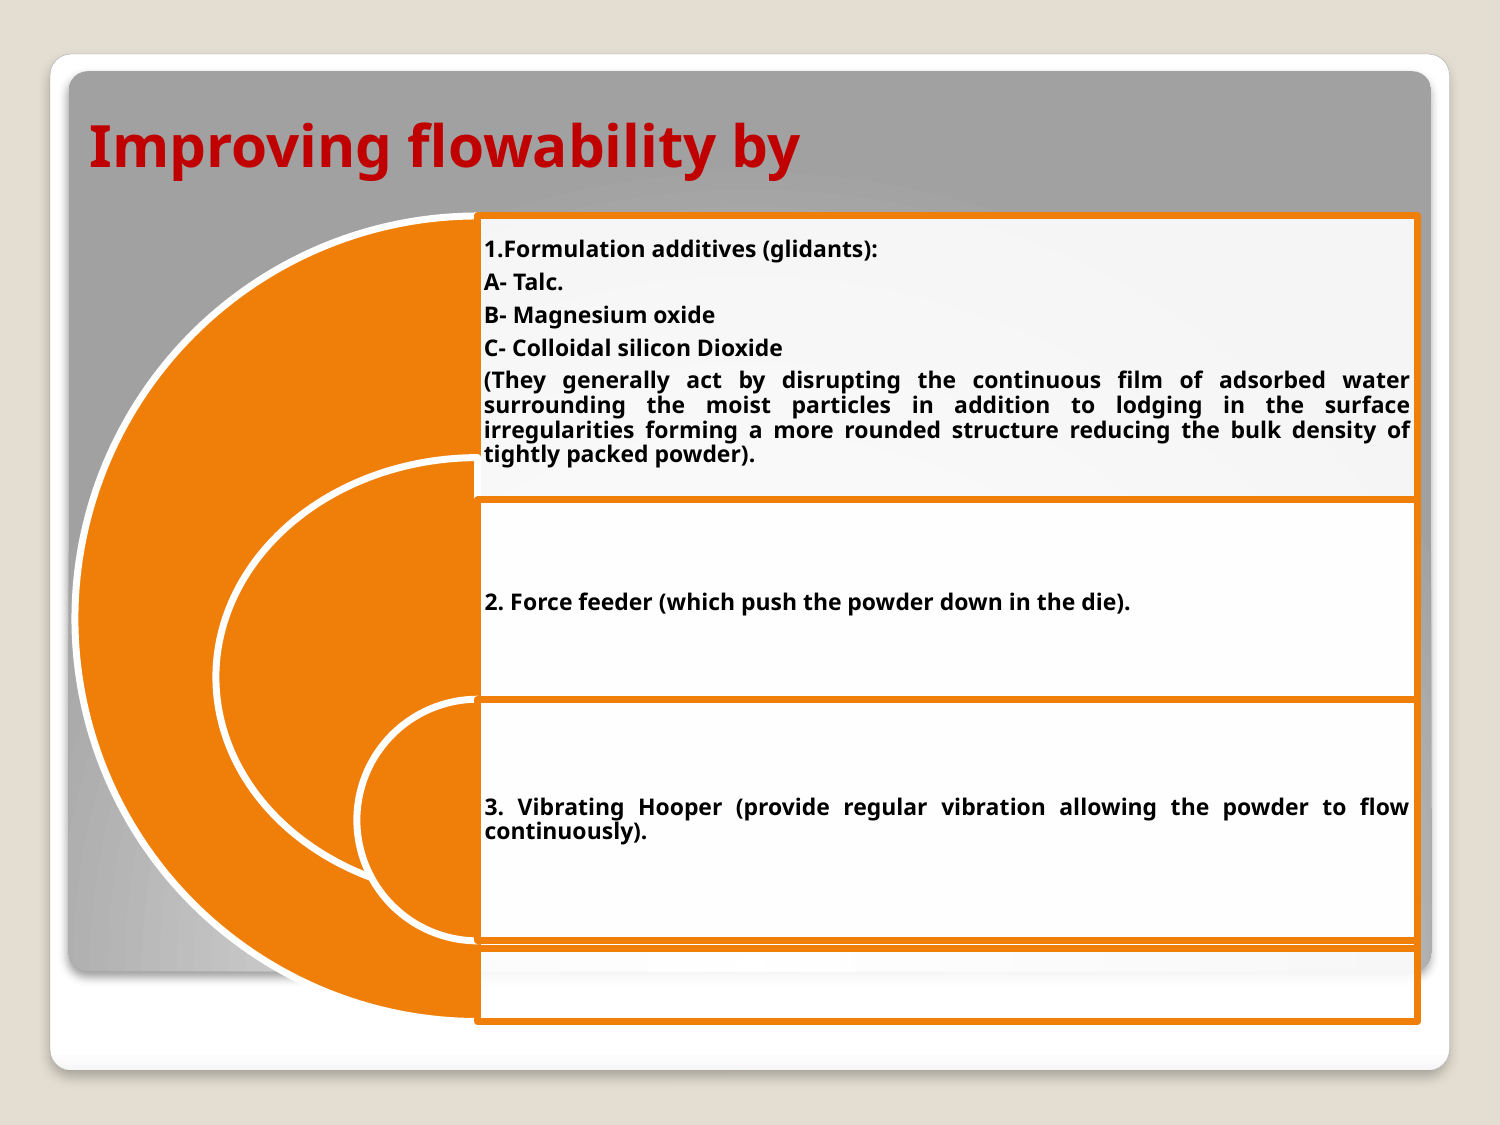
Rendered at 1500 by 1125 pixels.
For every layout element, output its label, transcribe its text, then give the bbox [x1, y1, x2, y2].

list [74, 199, 1418, 1038]
title Improving flowability by [75, 75, 1418, 199]
